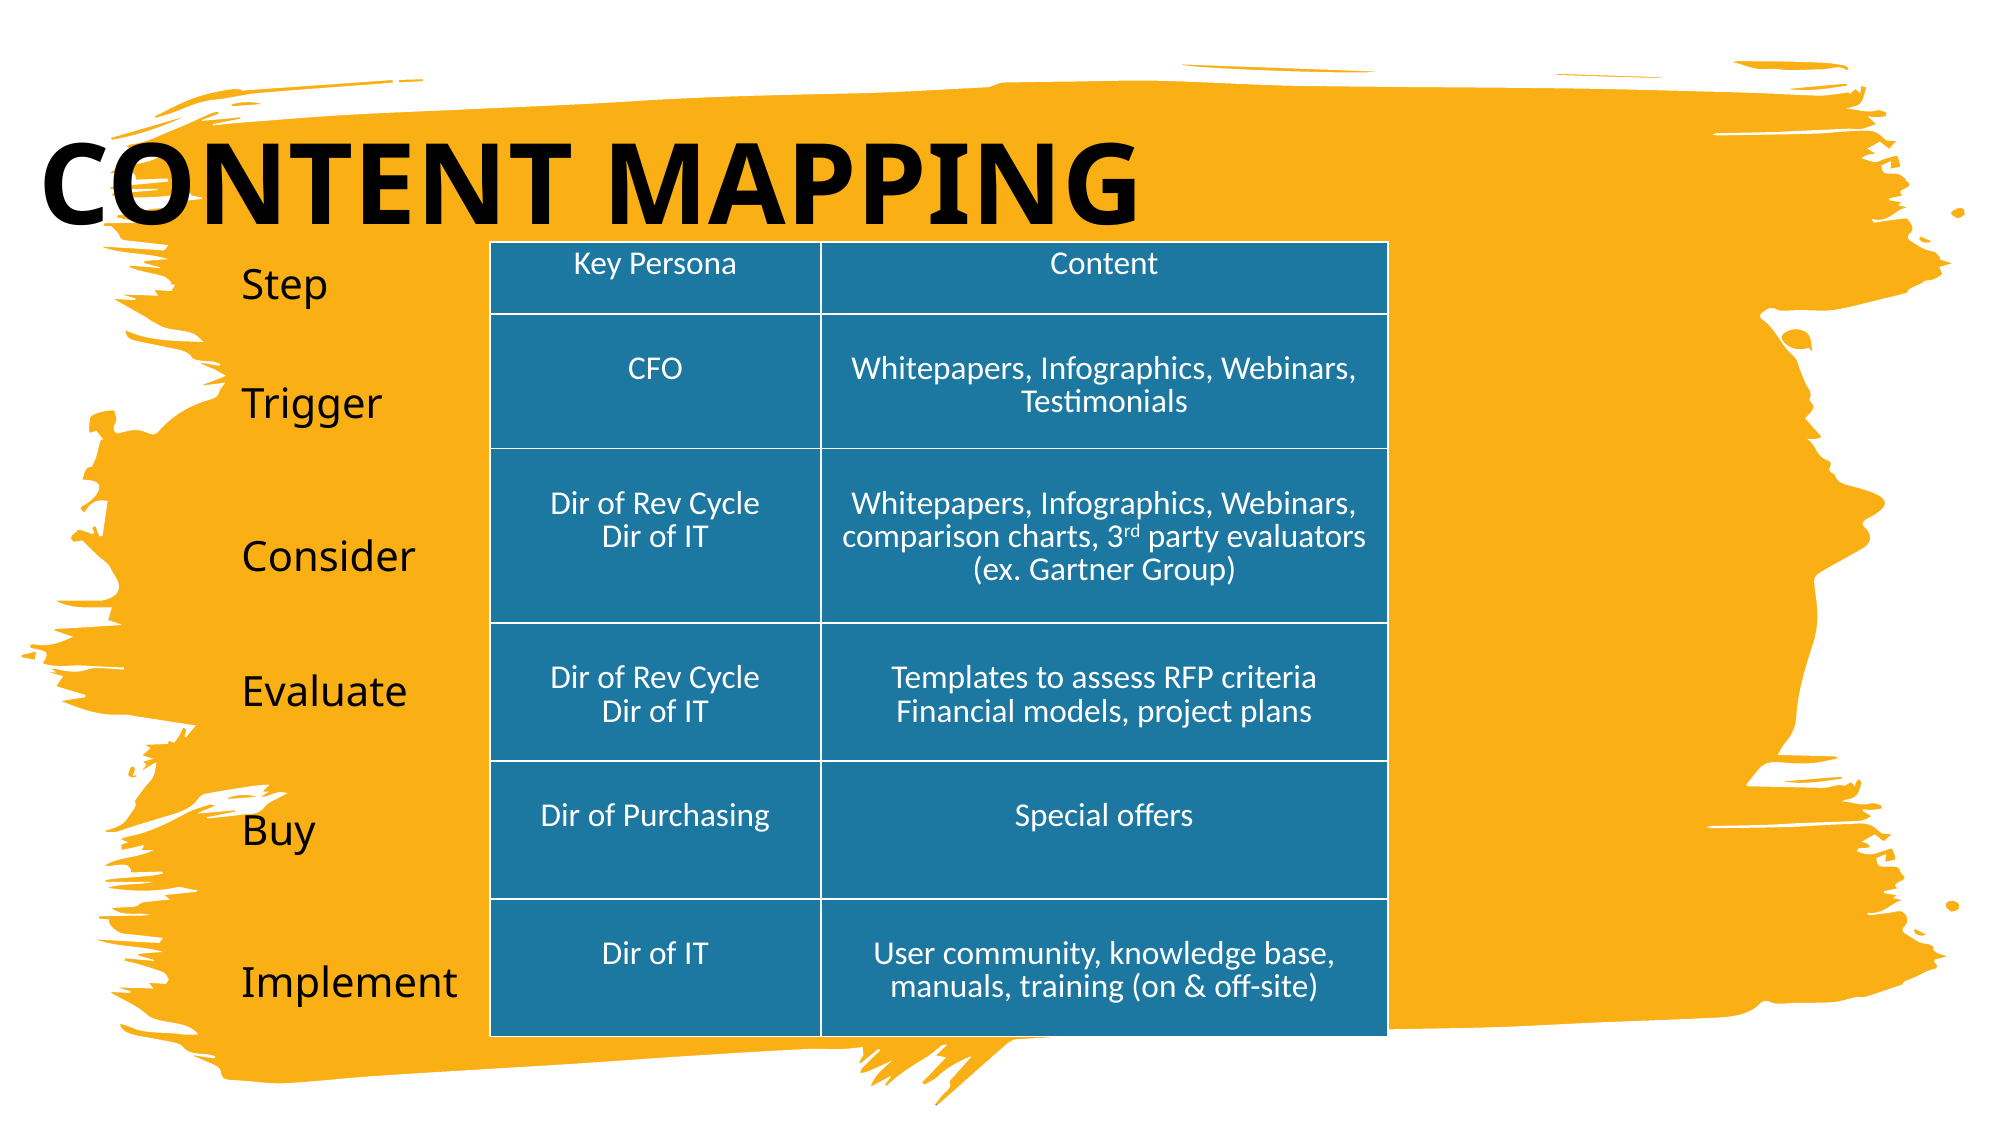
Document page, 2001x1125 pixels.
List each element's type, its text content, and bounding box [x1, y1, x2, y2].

table_cell User community, knowledge base, manuals, training (on & off-site) [822, 900, 1387, 1036]
table_cell Whitepapers, Infographics, Webinars, Testimonials [822, 315, 1387, 448]
text_box Trigger [226, 368, 490, 434]
table_cell Dir of Rev Cycle Dir of IT [491, 449, 820, 622]
text_box [0, 0, 2000, 1125]
text_box Evaluate [226, 657, 490, 723]
table_cell Dir of Rev Cycle Dir of IT [491, 624, 820, 760]
table_cell CFO [491, 315, 820, 448]
table_header Key Persona [491, 243, 820, 313]
text_box Buy [226, 796, 490, 862]
table_cell Templates to assess RFP criteria Financial models, project plans [822, 624, 1387, 760]
text_box Step [226, 250, 489, 315]
table_cell Dir of IT [491, 900, 820, 1036]
table_header Content [822, 243, 1387, 313]
table_cell Whitepapers, Infographics, Webinars, comparison charts, 3rd party evaluators (ex. Gartner Group) [822, 449, 1387, 622]
text_box Implement [226, 948, 490, 1014]
text_box CONTENT MAPPING [23, 135, 1352, 202]
text_box Consider [226, 522, 490, 588]
table_cell Special offers [822, 762, 1387, 898]
table_cell Dir of Purchasing [491, 762, 820, 898]
